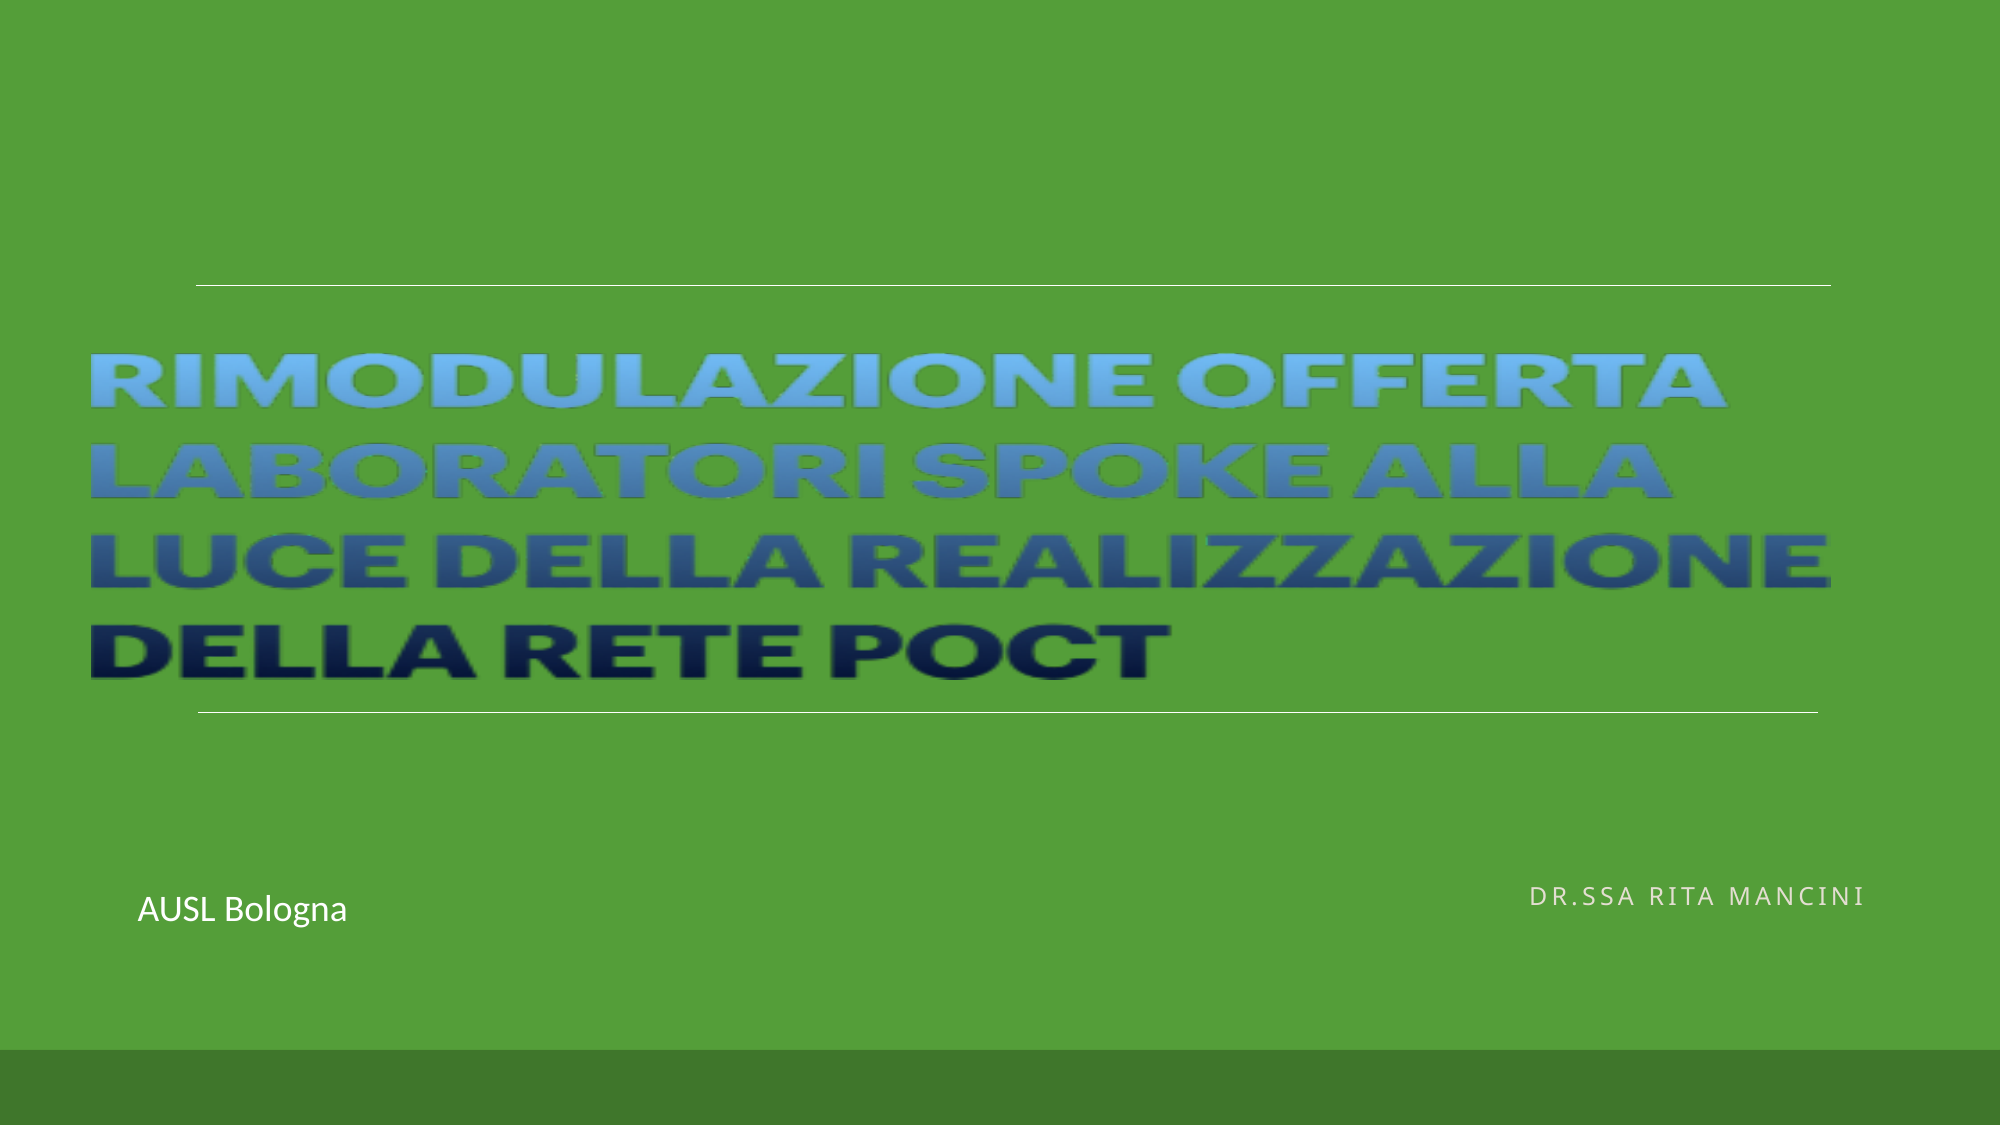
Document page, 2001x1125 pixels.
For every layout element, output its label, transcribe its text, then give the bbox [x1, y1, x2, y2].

subtitle Dr.ssa Rita Mancini [228, 876, 1879, 1065]
picture [91, 351, 1831, 680]
text_box AUSL Bologna [122, 876, 364, 937]
